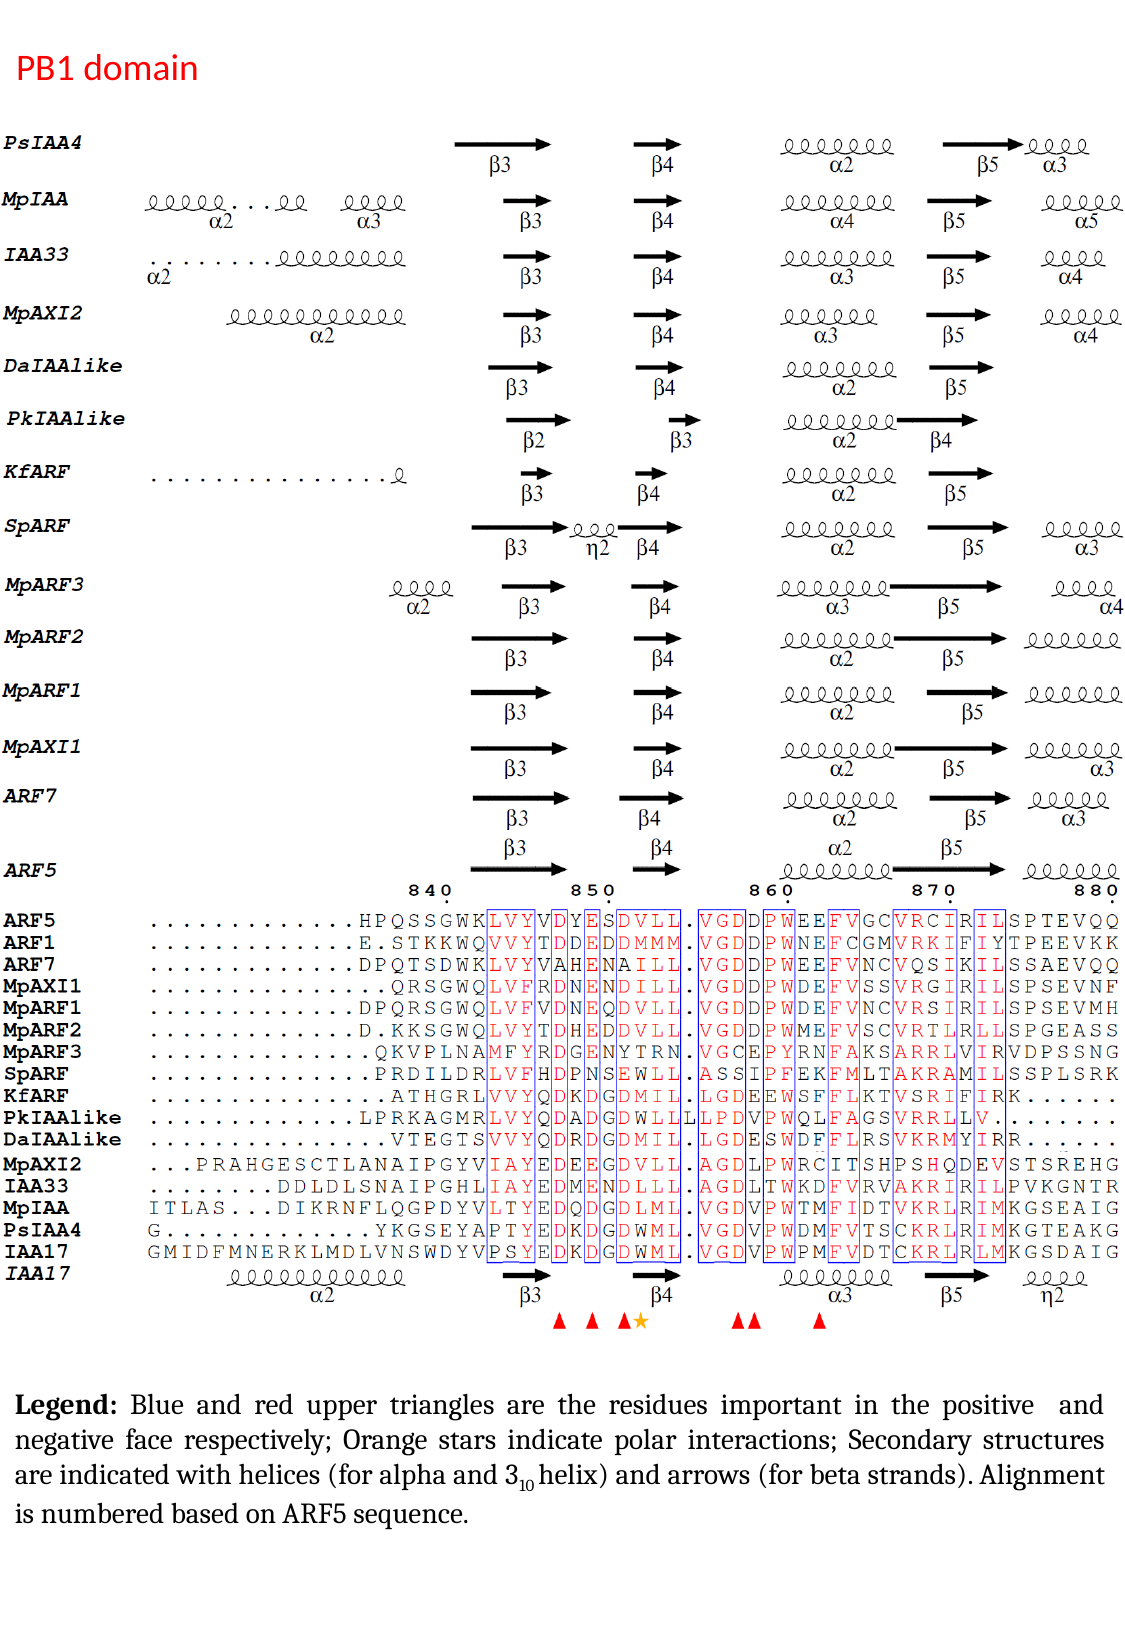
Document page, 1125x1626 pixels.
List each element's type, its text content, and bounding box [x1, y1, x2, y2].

picture [0, 189, 1125, 232]
text_box PB1 domain [1, 35, 214, 95]
picture [0, 786, 1125, 830]
picture [0, 356, 1125, 402]
text_box Legend: Blue and red upper triangles are the residues important in the positive and negative face respectively; Orange stars indicate polar interactions; Secondary structures are indicated with helices (for alpha and 310 helix) and arrows (for beta strands). Alignment is numbered based on ARF5 sequence. [0, 1377, 1121, 1538]
picture [0, 737, 1125, 779]
picture [0, 516, 1125, 563]
picture [0, 627, 1125, 673]
picture [0, 133, 1125, 180]
picture [0, 681, 1125, 726]
picture [0, 462, 1125, 508]
picture [0, 833, 1125, 1334]
picture [0, 246, 1125, 289]
picture [0, 408, 1125, 454]
picture [0, 303, 1125, 349]
picture [0, 575, 1125, 621]
